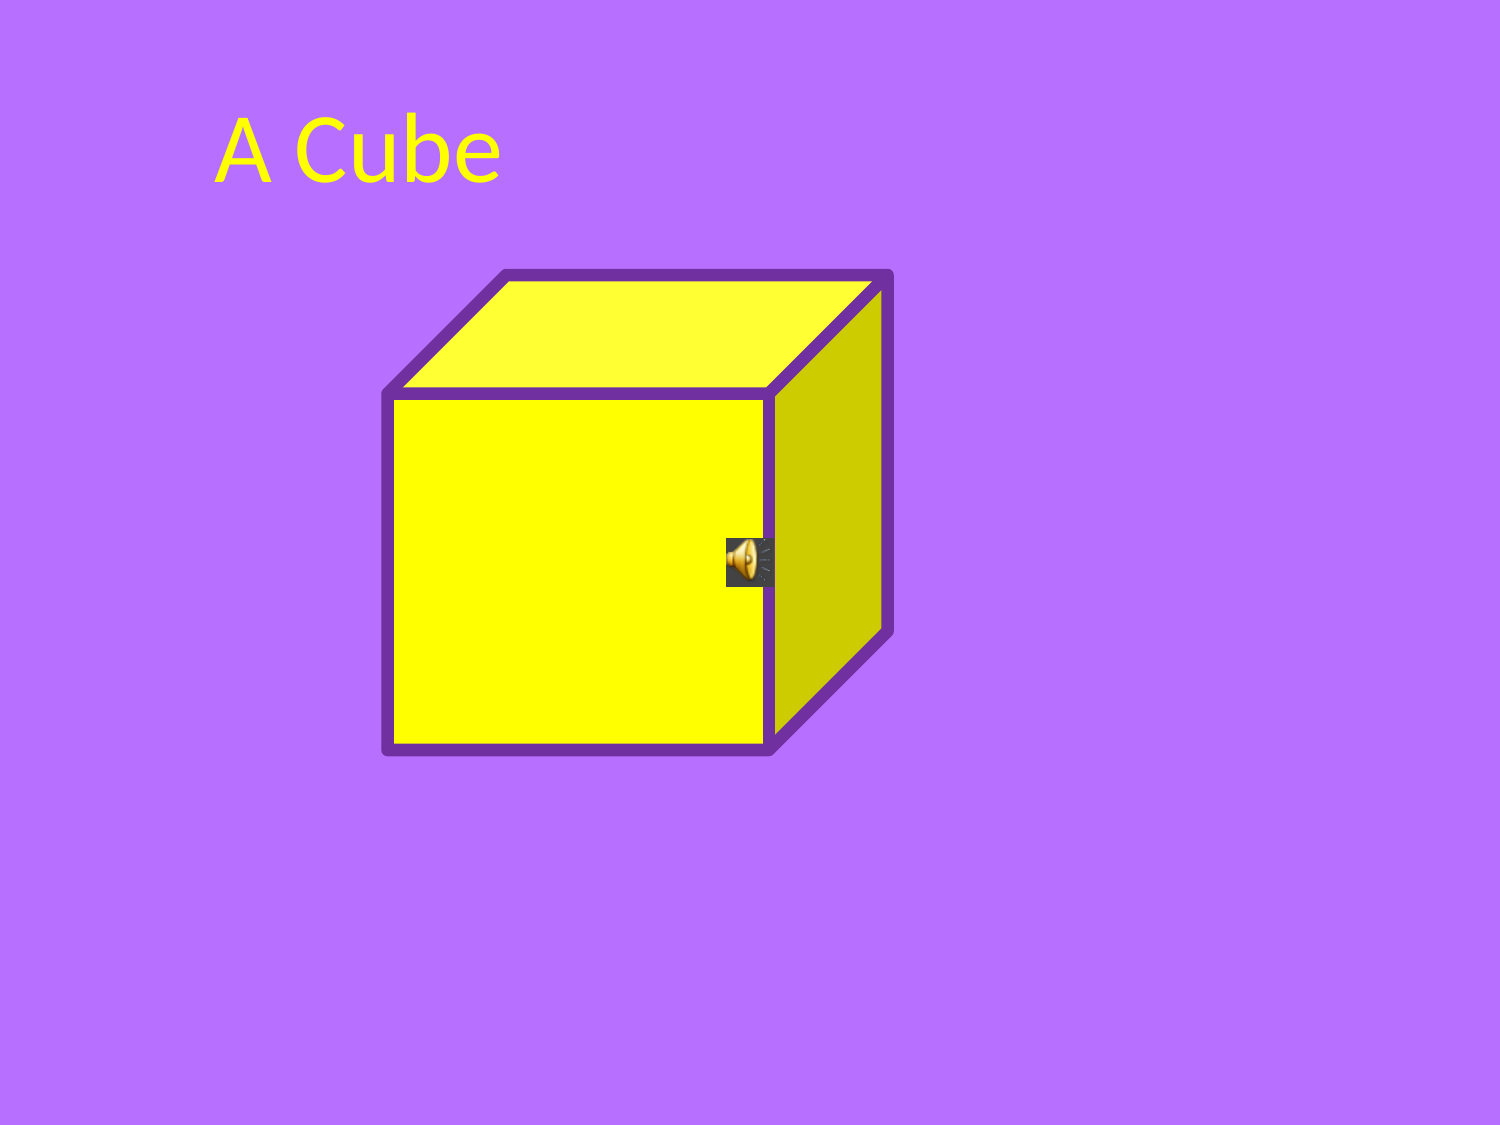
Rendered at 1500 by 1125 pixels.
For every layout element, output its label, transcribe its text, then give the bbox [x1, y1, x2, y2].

picture [724, 537, 776, 588]
text_box [385, 272, 890, 753]
text_box A Cube [199, 75, 875, 210]
